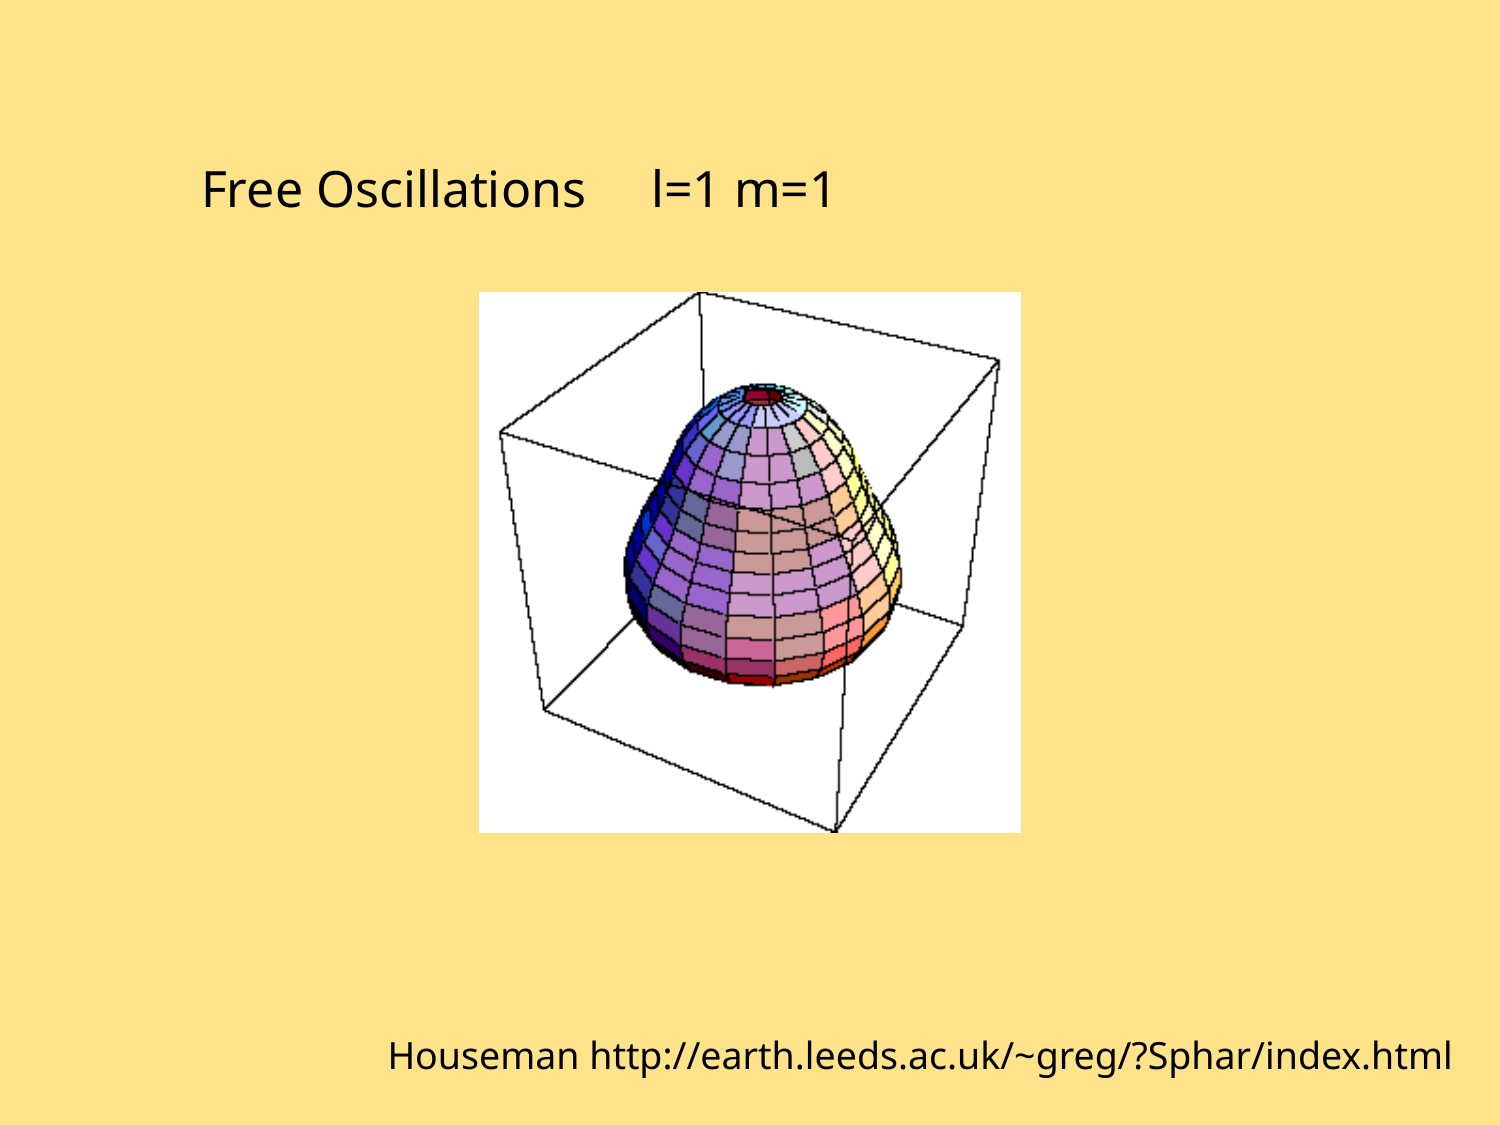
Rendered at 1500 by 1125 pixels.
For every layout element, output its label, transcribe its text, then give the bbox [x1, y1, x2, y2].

text_box Free Oscillations l=1 m=1 [186, 149, 853, 225]
picture [479, 292, 1021, 833]
text_box Houseman http://earth.leeds.ac.uk/~greg/?Sphar/index.html [372, 1024, 1469, 1085]
